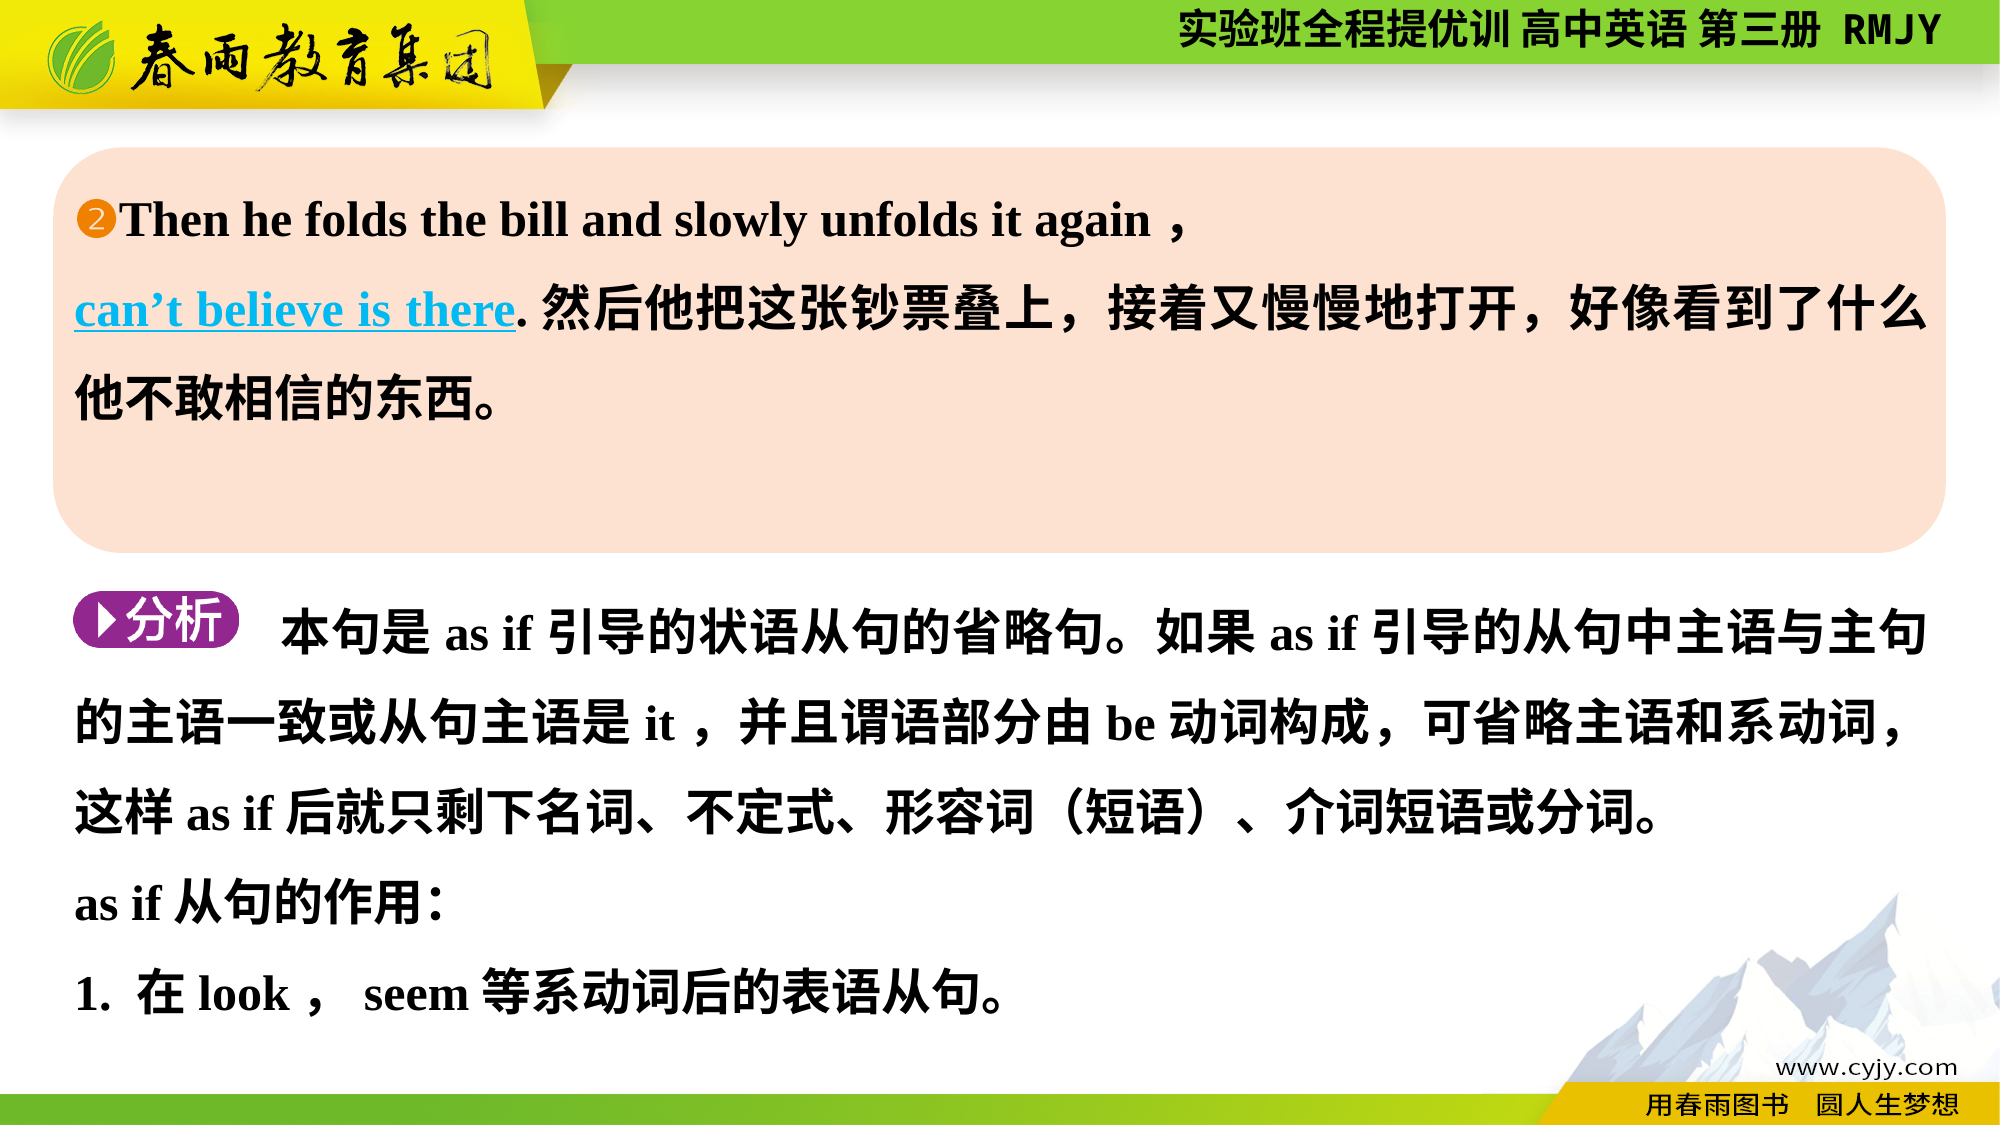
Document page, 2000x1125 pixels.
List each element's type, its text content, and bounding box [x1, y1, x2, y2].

text_box 本句是as if引导的状语从句的省略句。如果as if引导的从句中主语与主句的主语一致或从句主语是it，并且谓语部分由be动词构成，可省略主语和系动词，这样as if后就只剩下名词、不定式、形容词（短语）、介词短语或分词。 as if从句的作用： 1. 在look，seem等系动词后的表语从句。 [59, 562, 1944, 1028]
picture [0, 0, 2000, 1125]
text_box [54, 148, 1945, 552]
